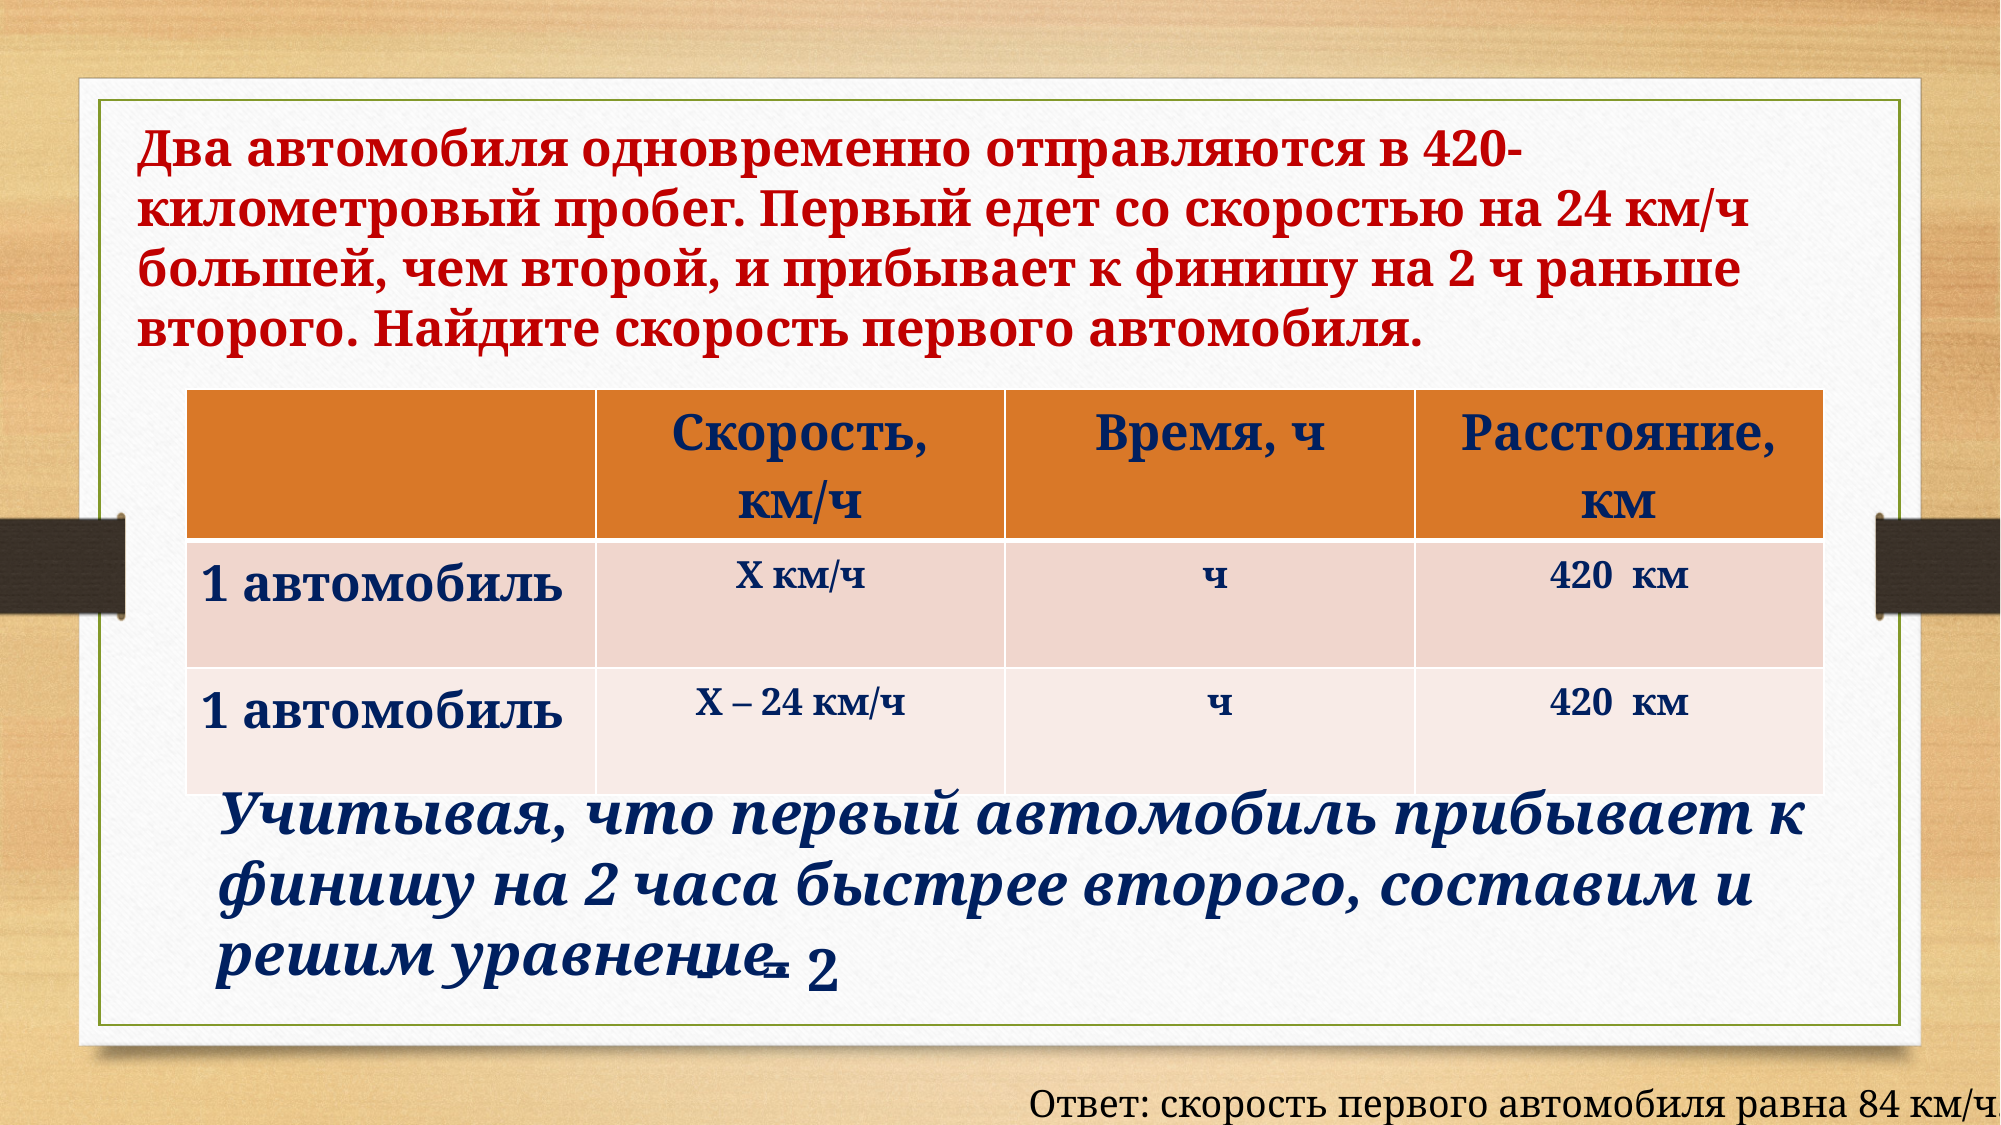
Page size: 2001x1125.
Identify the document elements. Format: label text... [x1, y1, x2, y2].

picture [0, 0, 2001, 1125]
text_box Учитывая, что первый автомобиль прибывает к финишу на 2 часа быстрее второго, составим и решим уравнение. [202, 769, 1825, 994]
text_box Ответ: скорость первого автомобиля равна 84 км/ч. [1013, 1072, 2000, 1125]
text_box Два автомобиля одновременно отправляются в 420-километровый пробег. Первый едет со скоростью на 24 км/ч большей, чем второй, и прибывает к финишу на 2 ч раньше второго. Найдите скорость первого автомобиля. [122, 109, 1905, 365]
